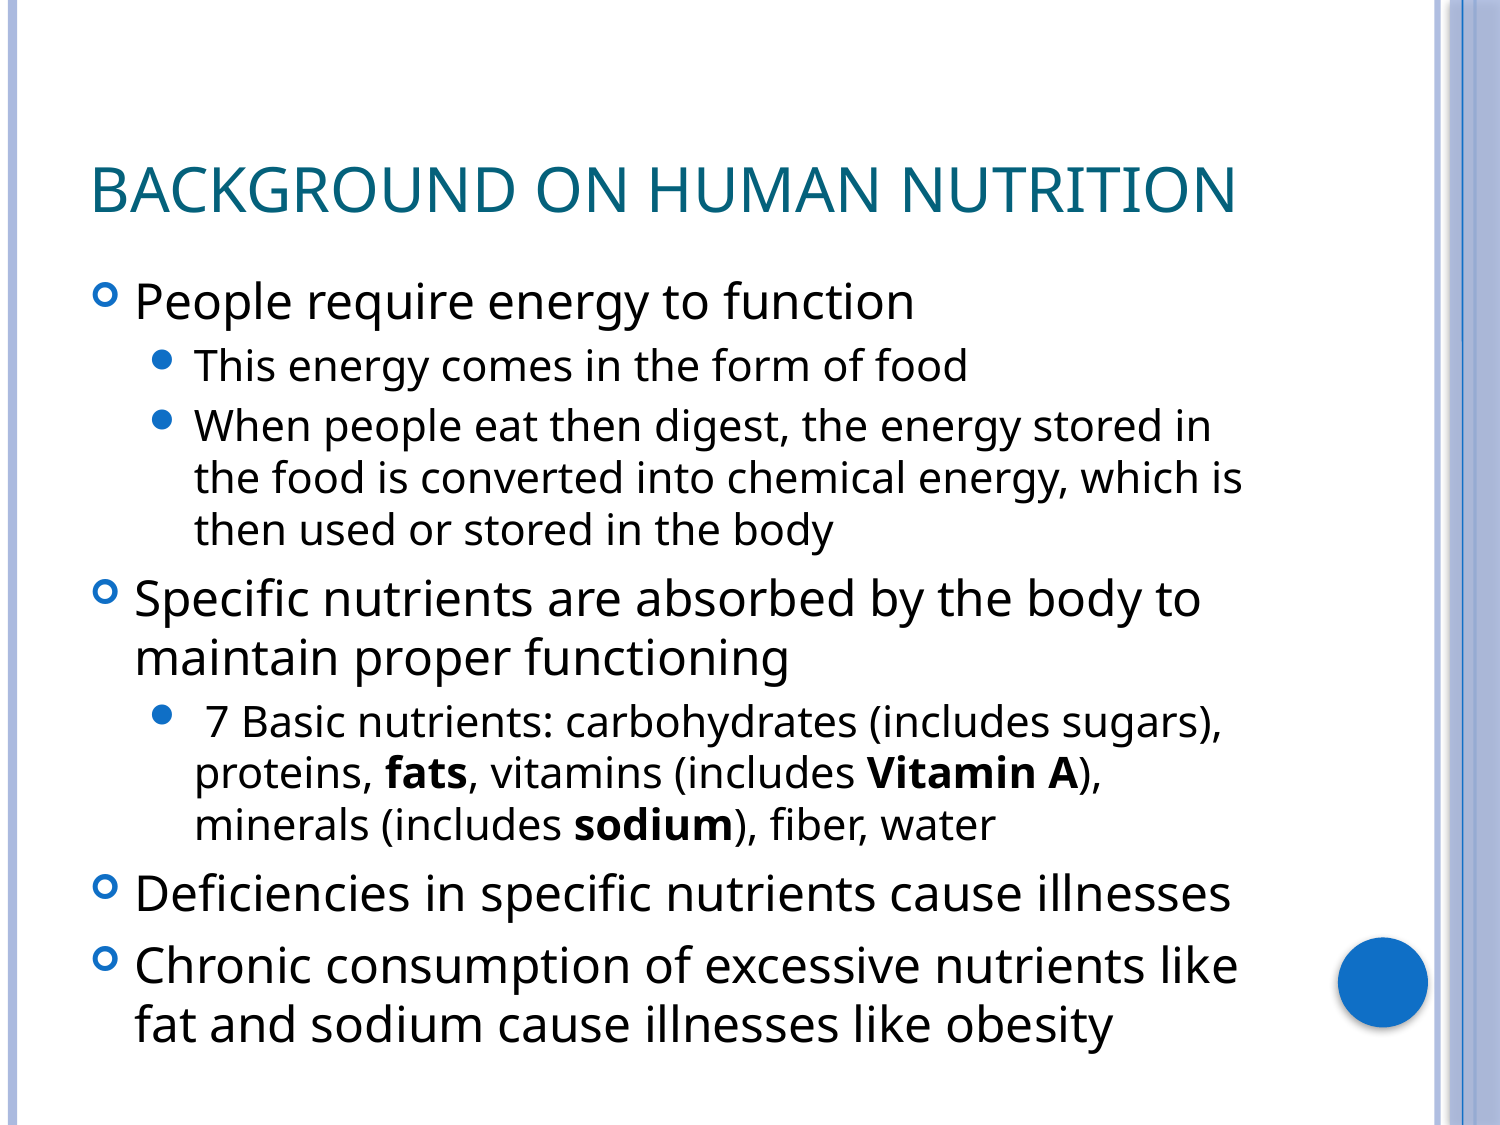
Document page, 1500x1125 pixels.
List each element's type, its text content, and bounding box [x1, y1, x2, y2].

title Background on Human Nutrition [75, 45, 1300, 233]
list People require energy to function This energy comes in the form of food When people eat then digest, the energy stored in the food is converted into chemical energy, which is then used or stored in the body Specific nutrients are absorbed by the body to maintain proper functioning 7 Basic nutrients: carbohydrates (includes sugars), proteins, fats, vitamins (includes Vitamin A), minerals (includes sodium), fiber, water Deficiencies in specific nutrients cause illnesses Chronic consumption of excessive nutrients like fat and sodium cause illnesses like obesity [75, 262, 1300, 1062]
